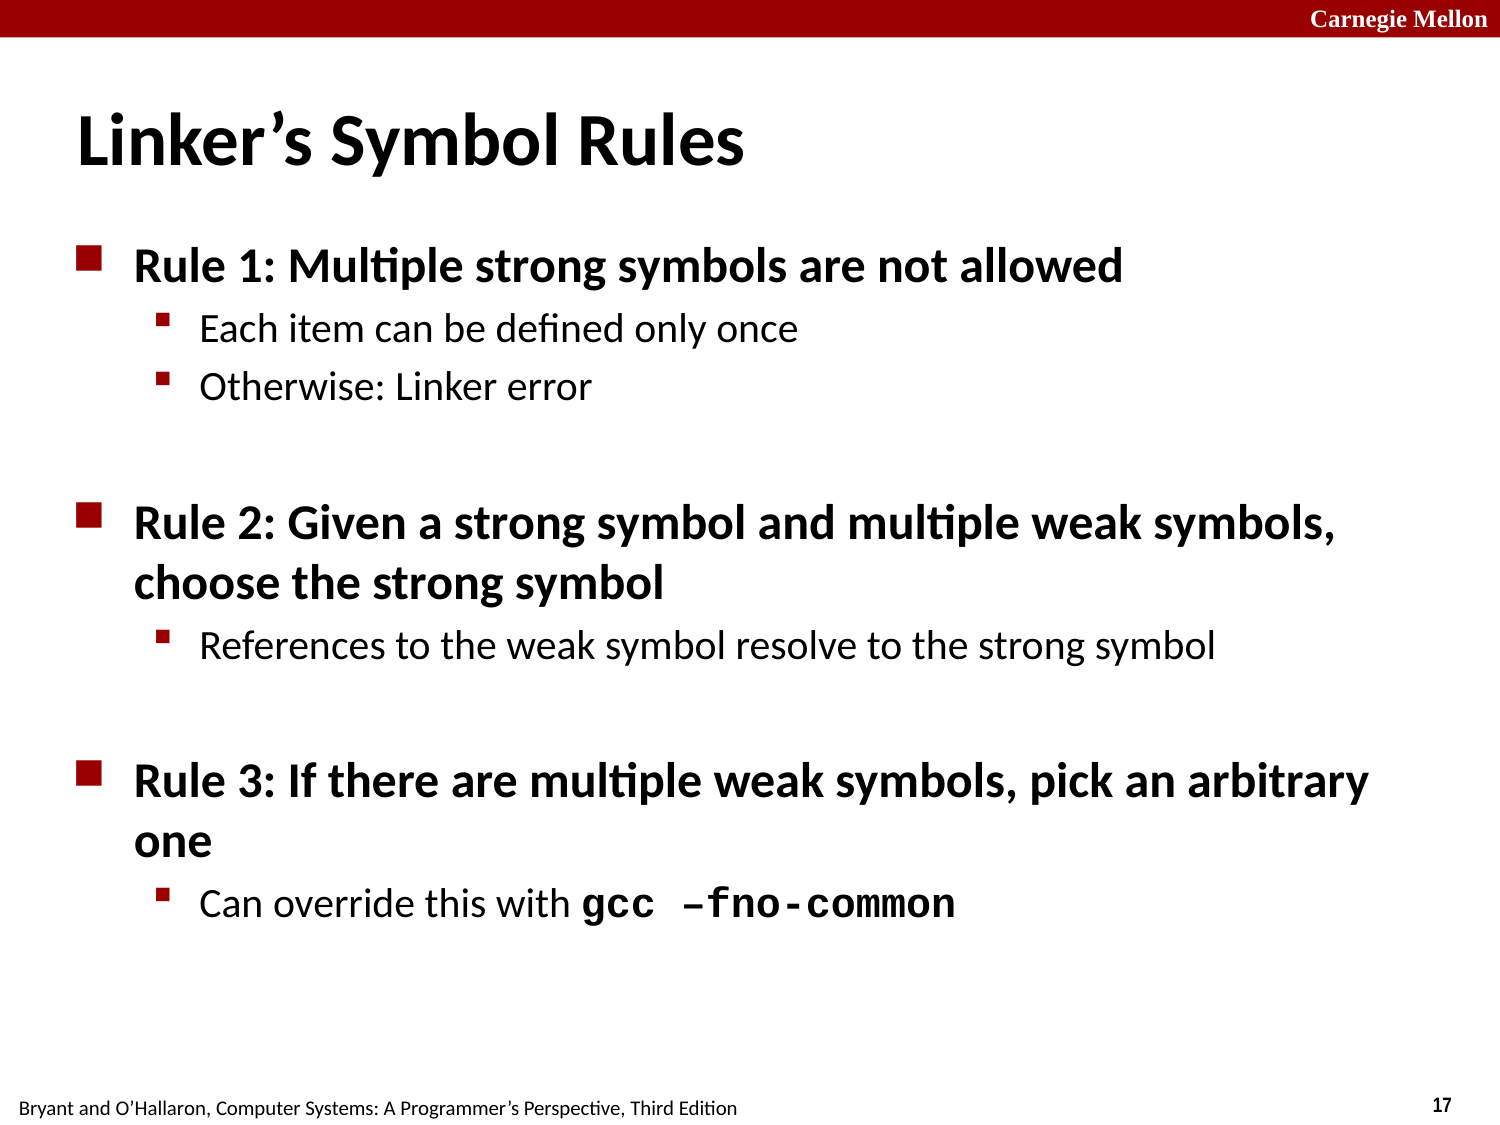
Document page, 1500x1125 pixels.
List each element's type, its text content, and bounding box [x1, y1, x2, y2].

list Rule 1: Multiple strong symbols are not allowed Each item can be defined only once Otherwise: Linker error Rule 2: Given a strong symbol and multiple weak symbols, choose the strong symbol References to the weak symbol resolve to the strong symbol Rule 3: If there are multiple weak symbols, pick an arbitrary one Can override this with gcc –fno-common [62, 224, 1426, 1083]
title Linker’s Symbol Rules [61, 71, 1493, 201]
